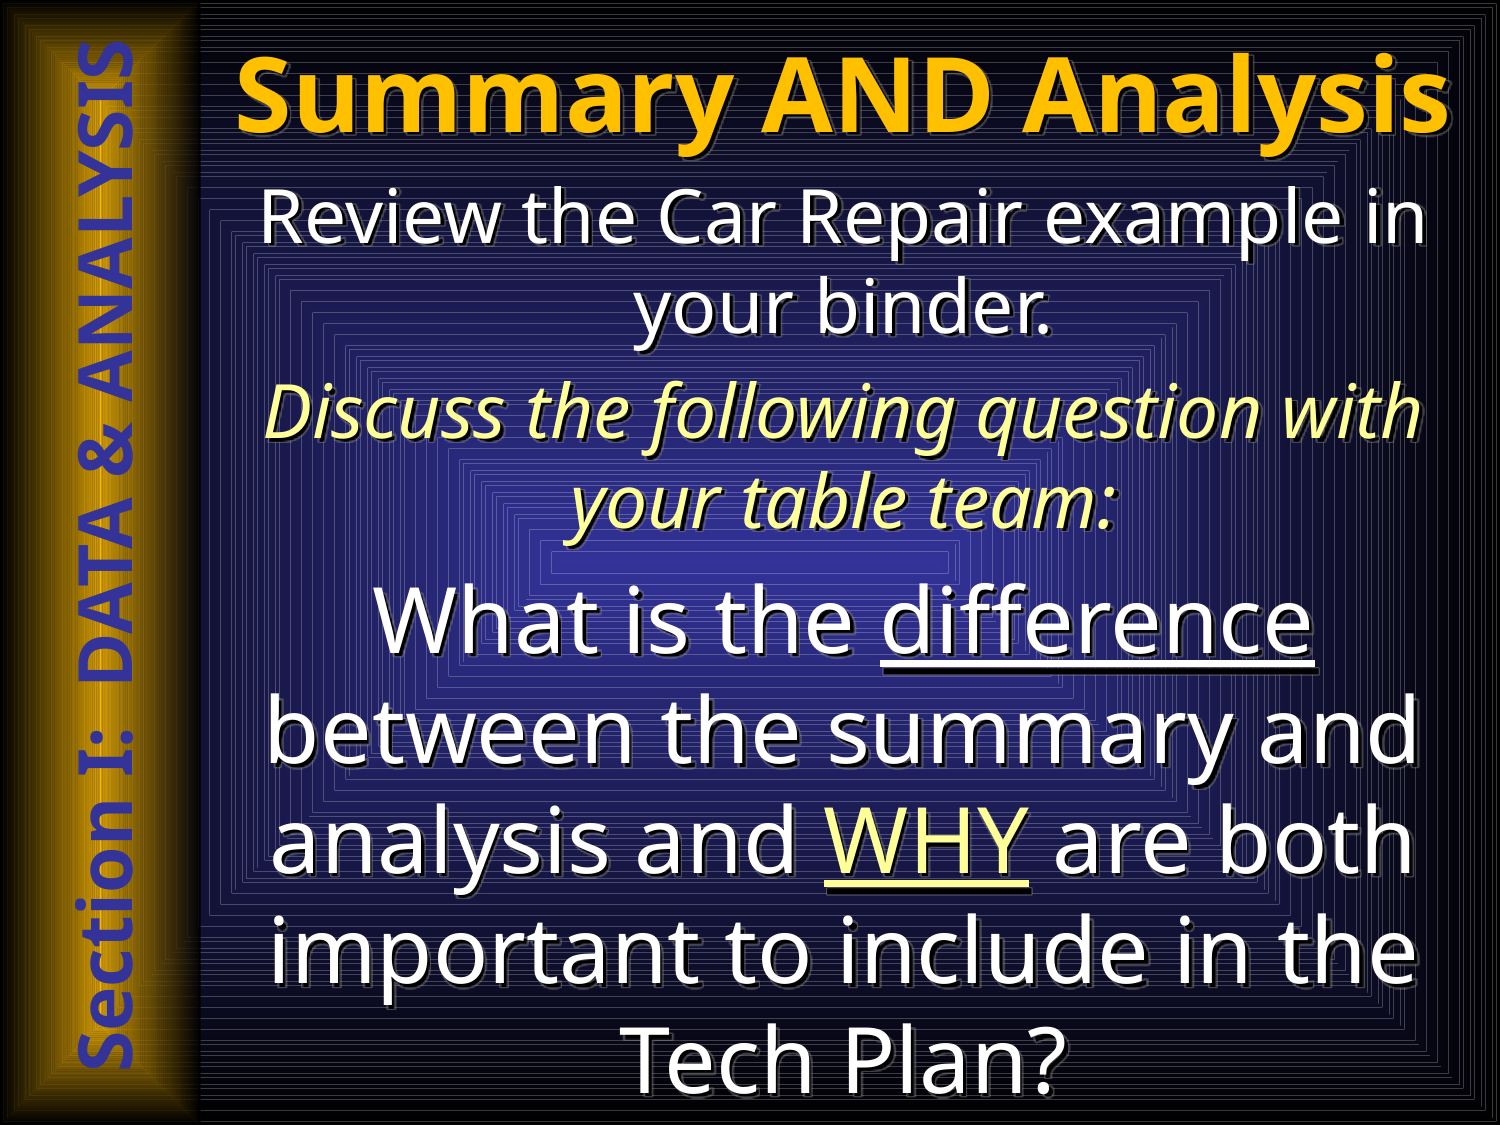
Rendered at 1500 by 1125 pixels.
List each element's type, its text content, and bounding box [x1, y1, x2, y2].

list Summary AND Analysis Review the Car Repair example in your binder. Discuss the following question with your table team: What is the difference between the summary and analysis and WHY are both important to include in the Tech Plan? [187, 0, 1500, 201]
text_box Section I: DATA & ANALYSIS [49, 0, 155, 1088]
